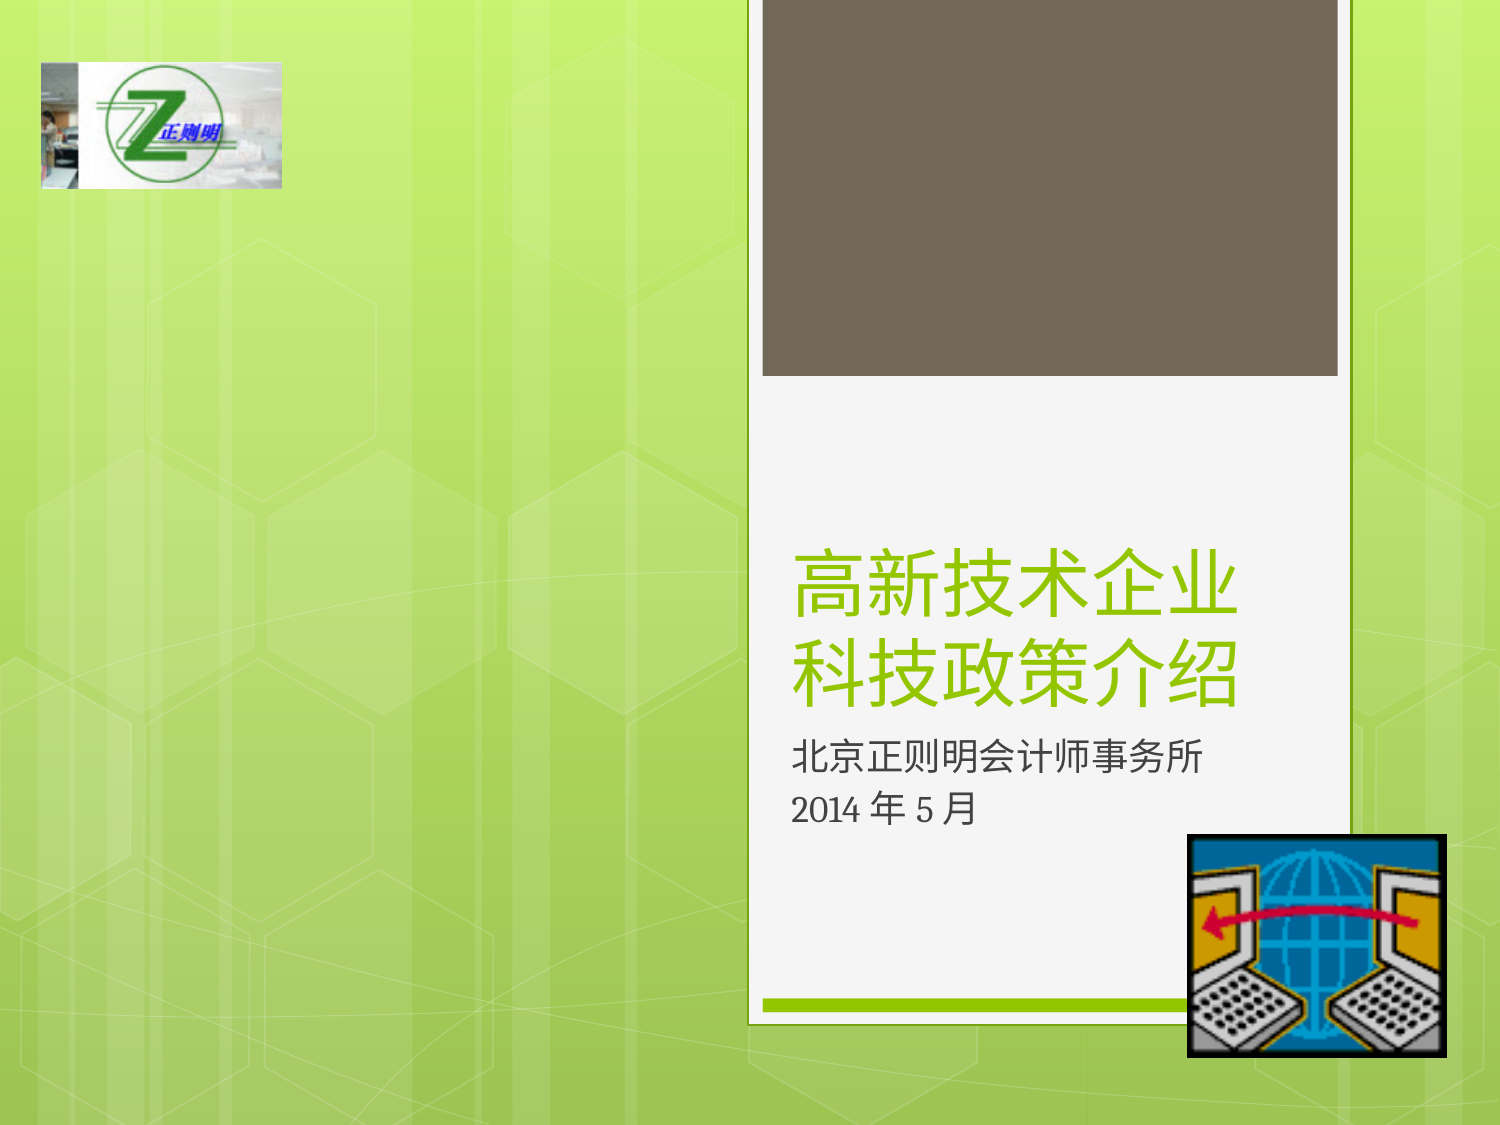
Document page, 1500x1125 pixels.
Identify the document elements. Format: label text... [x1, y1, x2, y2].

subtitle 北京正则明会计师事务所 2014年5月 [776, 725, 1320, 933]
title 高新技术企业科技政策介绍 [776, 444, 1320, 724]
picture [1186, 833, 1448, 1058]
picture [41, 62, 282, 189]
